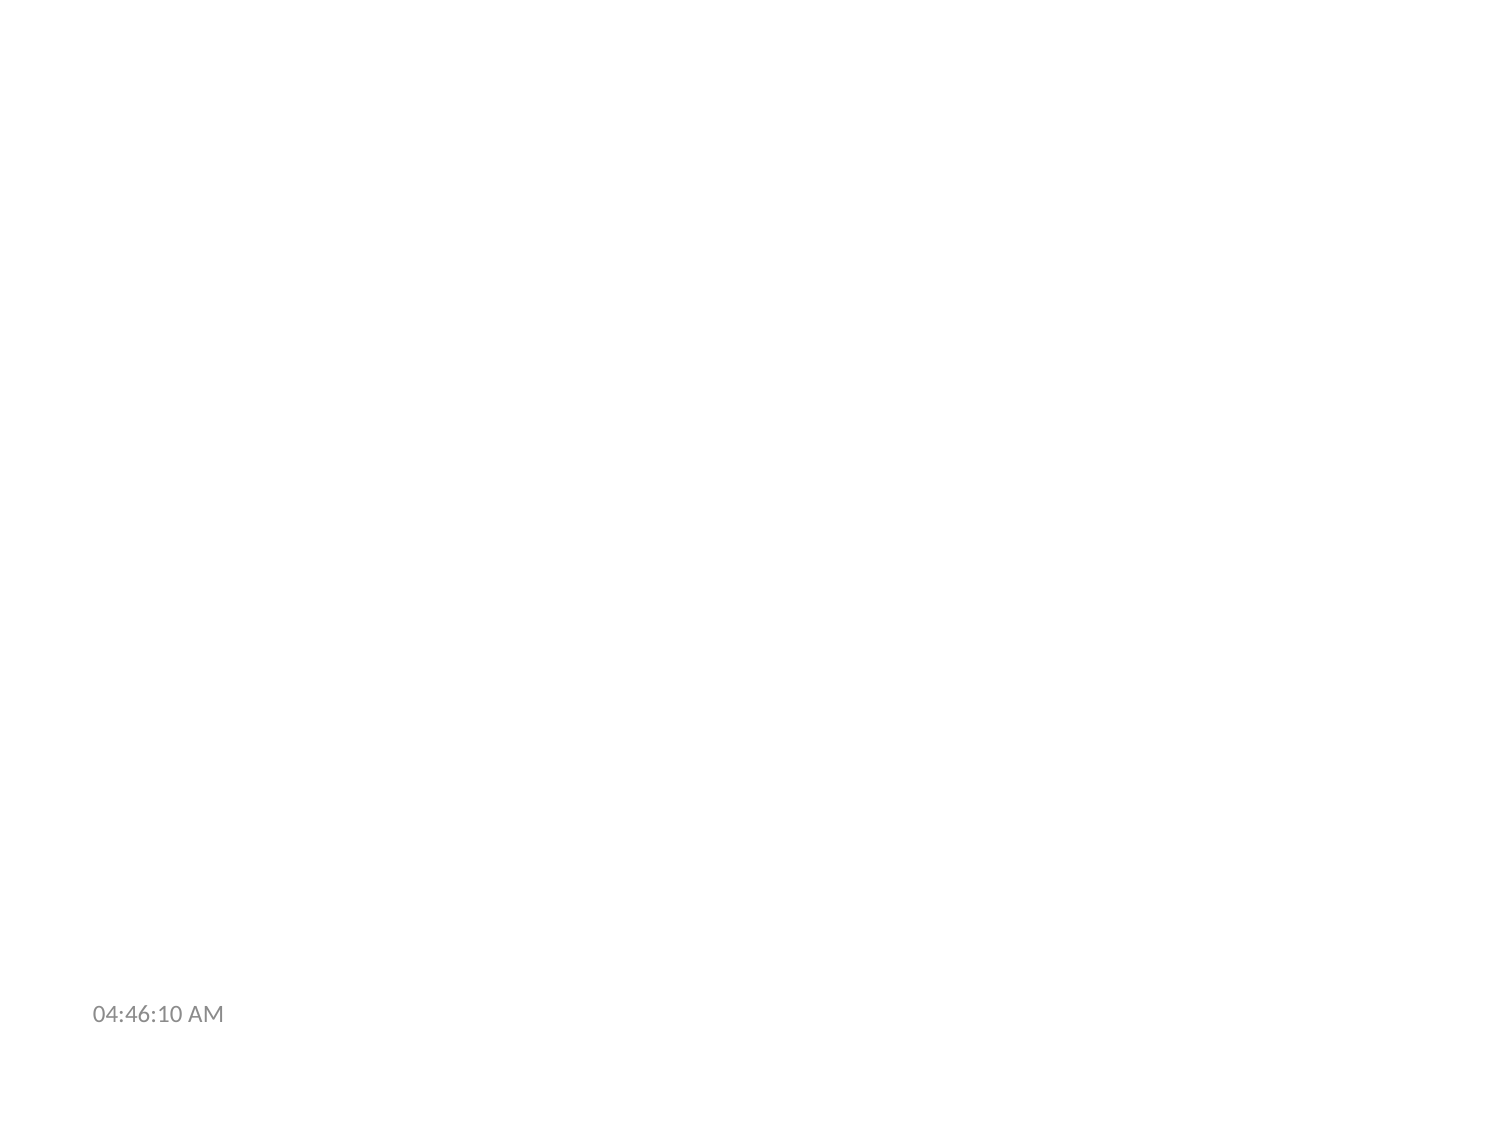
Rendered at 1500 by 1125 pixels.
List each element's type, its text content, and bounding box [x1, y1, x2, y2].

text_box 3:35:09 PM [77, 982, 428, 1043]
